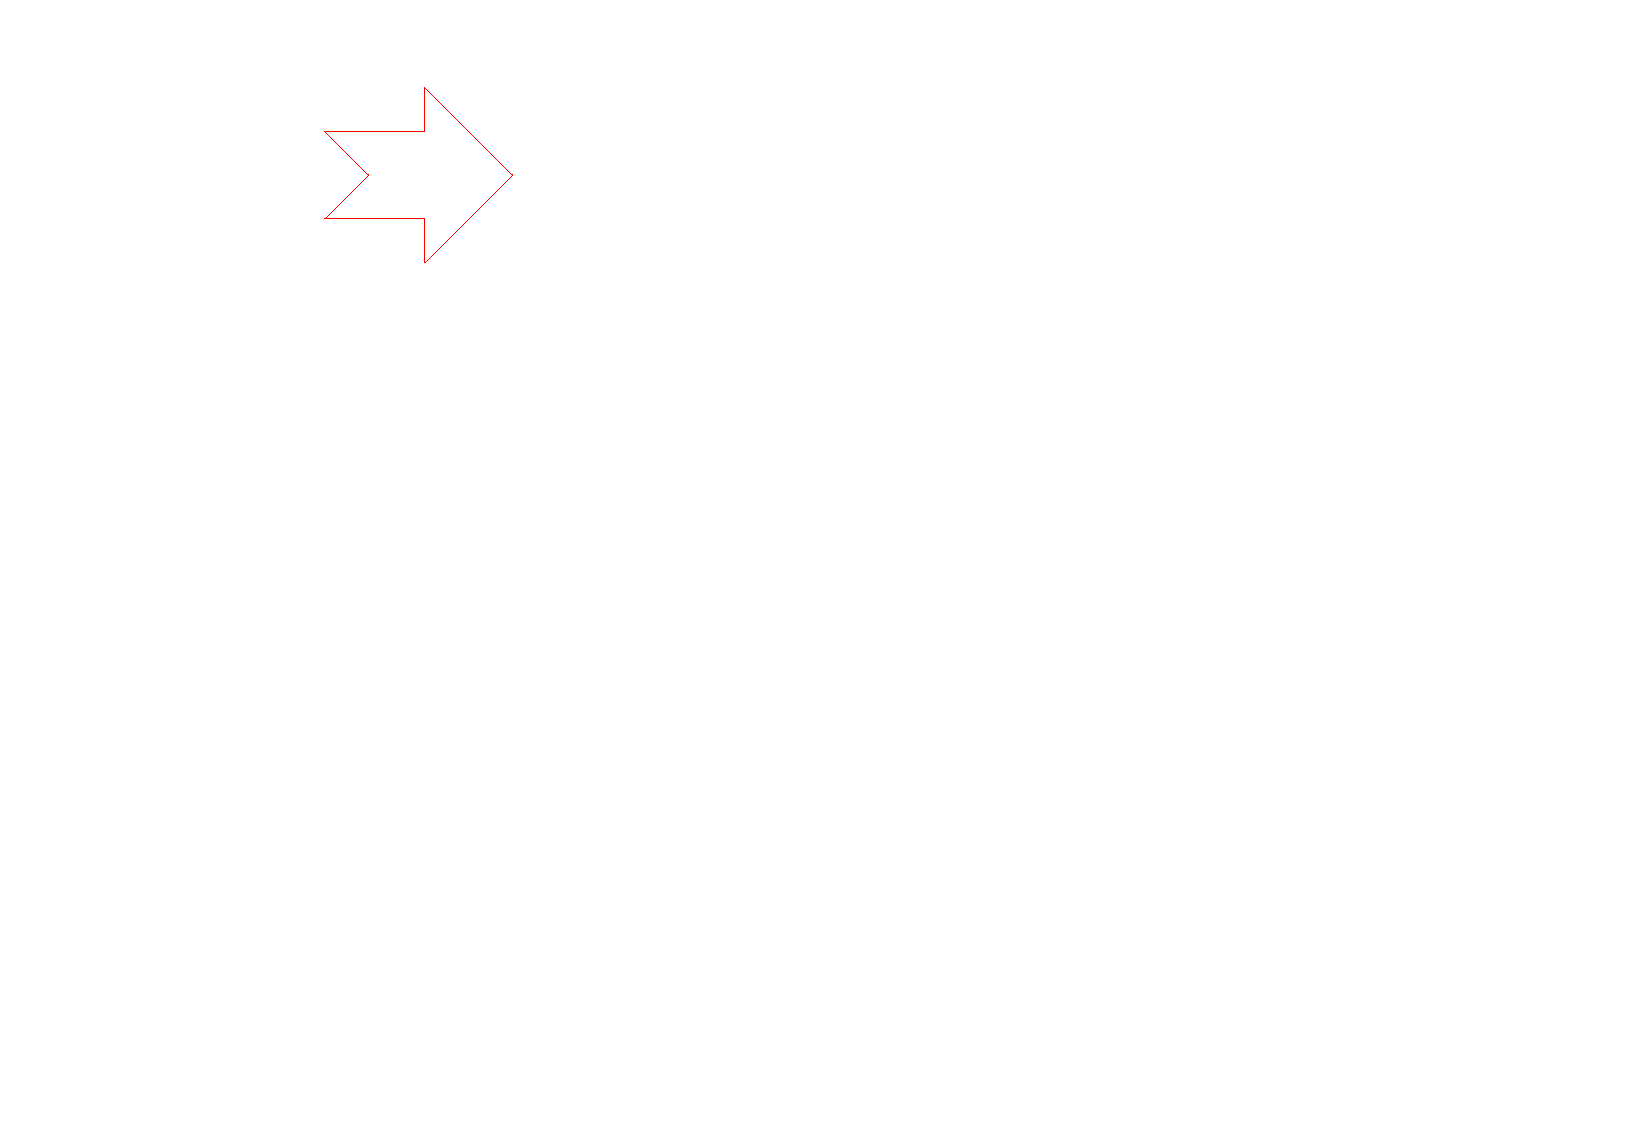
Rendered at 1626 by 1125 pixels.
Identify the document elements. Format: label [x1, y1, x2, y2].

text_box [324, 87, 513, 263]
